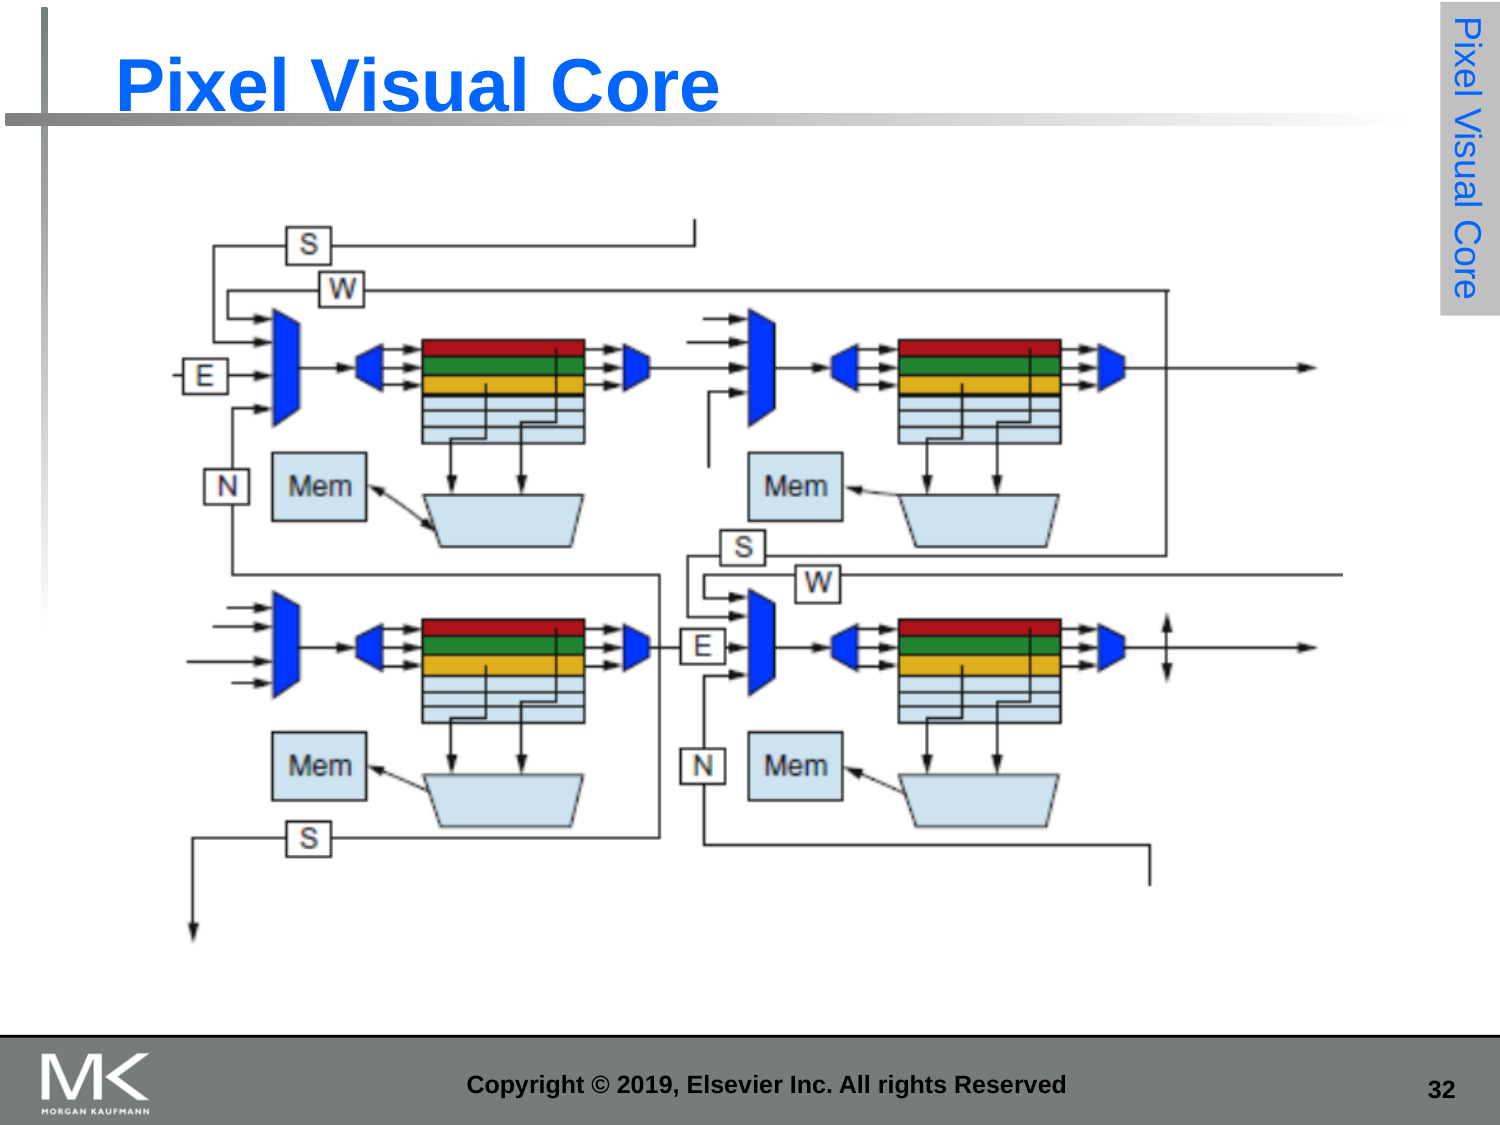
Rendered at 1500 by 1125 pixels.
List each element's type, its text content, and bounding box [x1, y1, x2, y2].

text_box Pixel Visual Core [1440, 1, 1500, 316]
picture [29, 1046, 160, 1123]
text_box [112, 184, 1469, 1024]
picture [147, 184, 1344, 951]
title Pixel Visual Core [100, 27, 1440, 135]
footer Copyright © 2019, Elsevier Inc. All rights Reserved [170, 1046, 1365, 1106]
